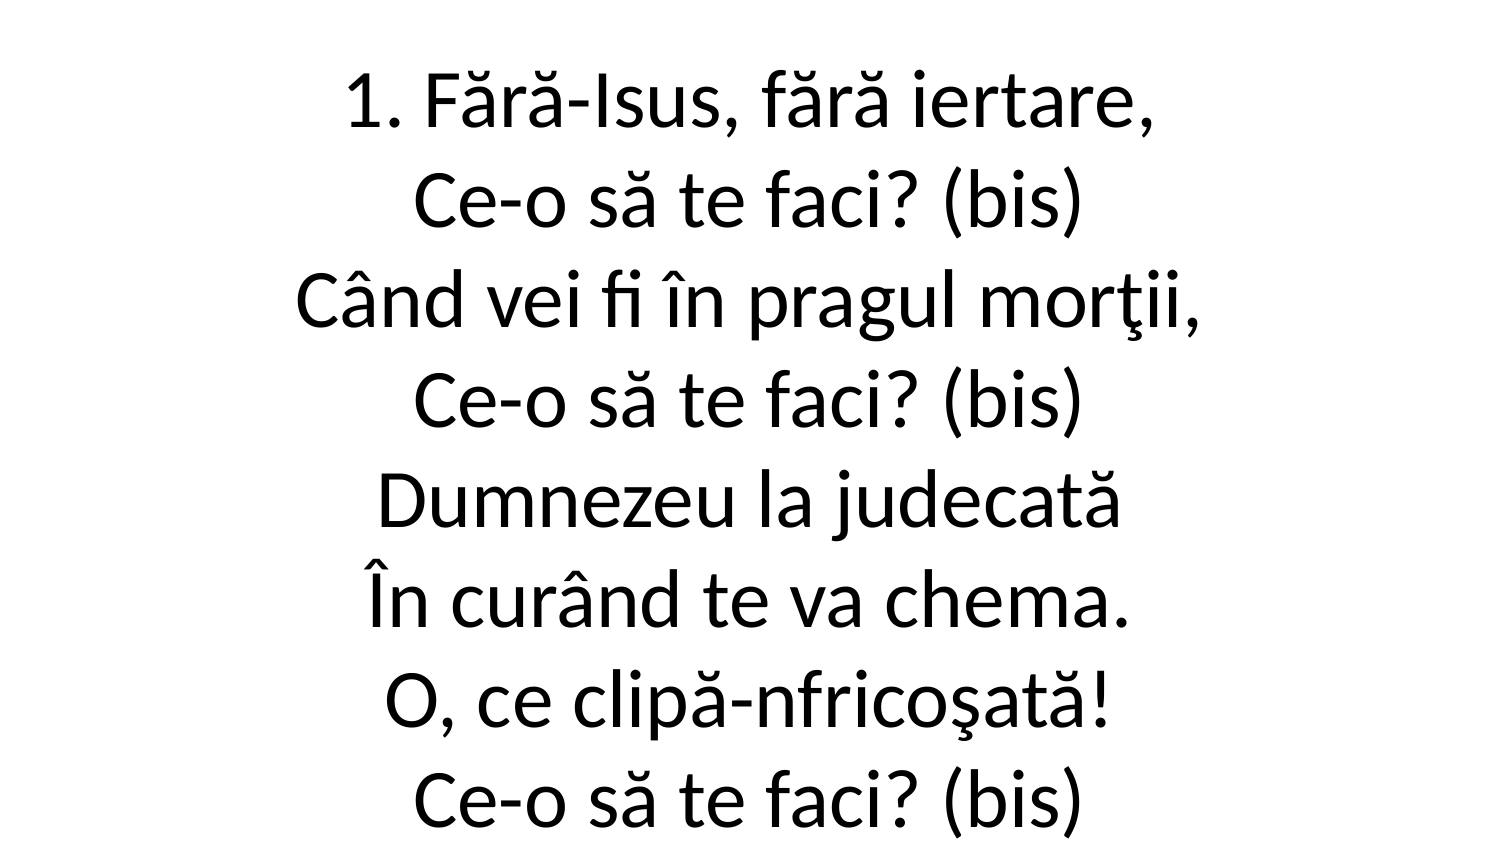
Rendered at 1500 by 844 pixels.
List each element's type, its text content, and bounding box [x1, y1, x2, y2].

text_box 1. Fără-Isus, fără iertare, Ce-o să te faci? (bis) Când vei fi în pragul morţii, Ce-o să te faci? (bis) Dumnezeu la judecată În curând te va chema. O, ce clipă-nfricoşată! Ce-o să te faci? (bis) [280, 0, 1220, 844]
